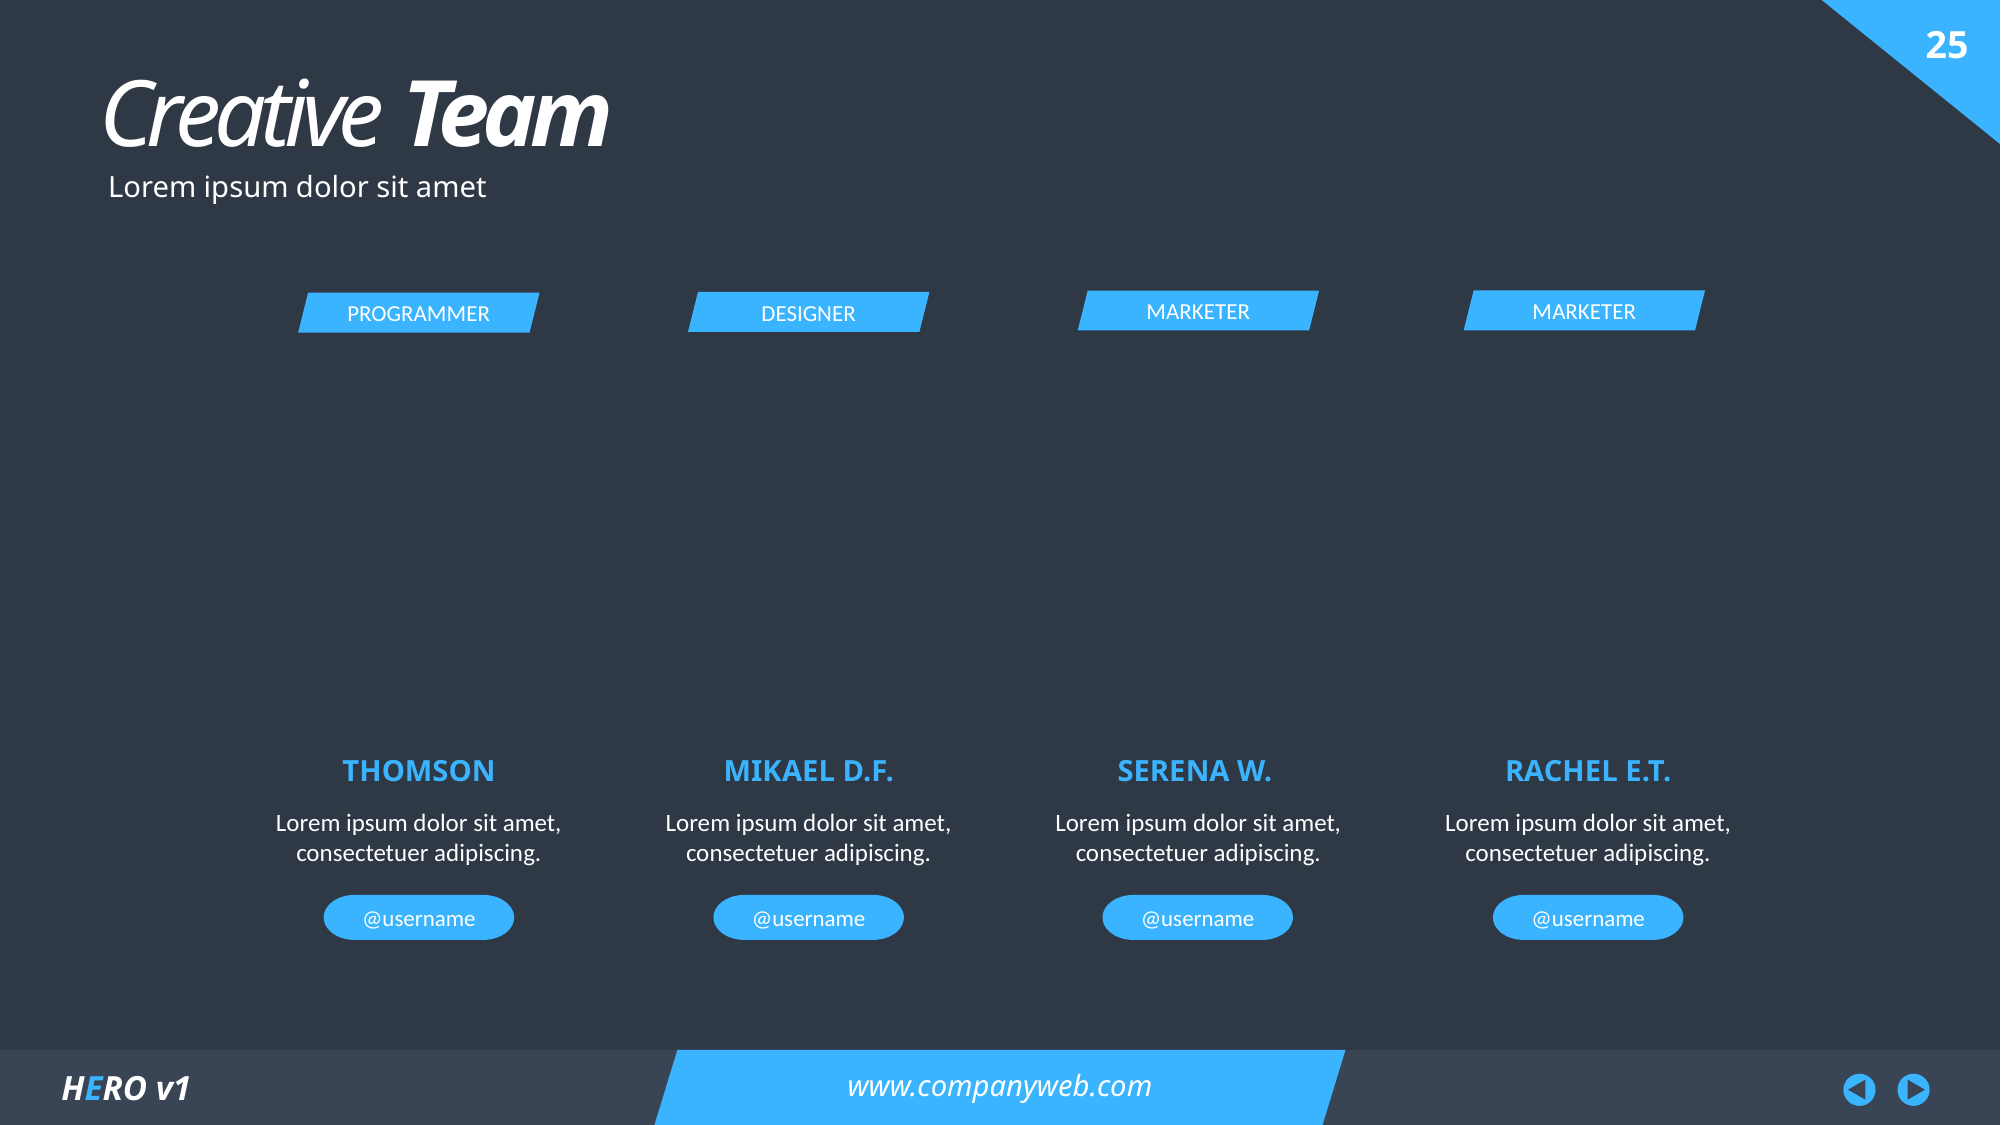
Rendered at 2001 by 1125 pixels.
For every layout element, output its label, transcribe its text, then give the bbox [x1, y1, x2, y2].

text_box DESIGNER [691, 290, 931, 312]
text_box Lorem ipsum dolor sit amet, consectetuer adipiscing. [638, 799, 979, 874]
text_box SERENA W. [1017, 746, 1380, 799]
text_box MIKAEL D.F. [627, 746, 990, 799]
text_box @username [322, 893, 516, 941]
text_box PROGRAMMER [302, 291, 541, 312]
text_box Lorem ipsum dolor sit amet, consectetuer adipiscing. [248, 799, 590, 874]
text_box Creative Team [84, 63, 1171, 169]
text_box MARKETER [1467, 289, 1707, 312]
text_box THOMSON [237, 746, 601, 799]
text_box Lorem ipsum dolor sit amet, consectetuer adipiscing. [1417, 799, 1759, 874]
text_box Lorem ipsum dolor sit amet, consectetuer adipiscing. [1028, 799, 1369, 874]
text_box @username [1491, 893, 1685, 941]
text_box RACHEL E.T. [1407, 746, 1770, 799]
text_box @username [712, 893, 905, 941]
text_box Lorem ipsum dolor sit amet [93, 169, 785, 207]
text_box MARKETER [1081, 289, 1321, 312]
picture [233, 312, 1777, 731]
text_box @username [1101, 893, 1294, 941]
